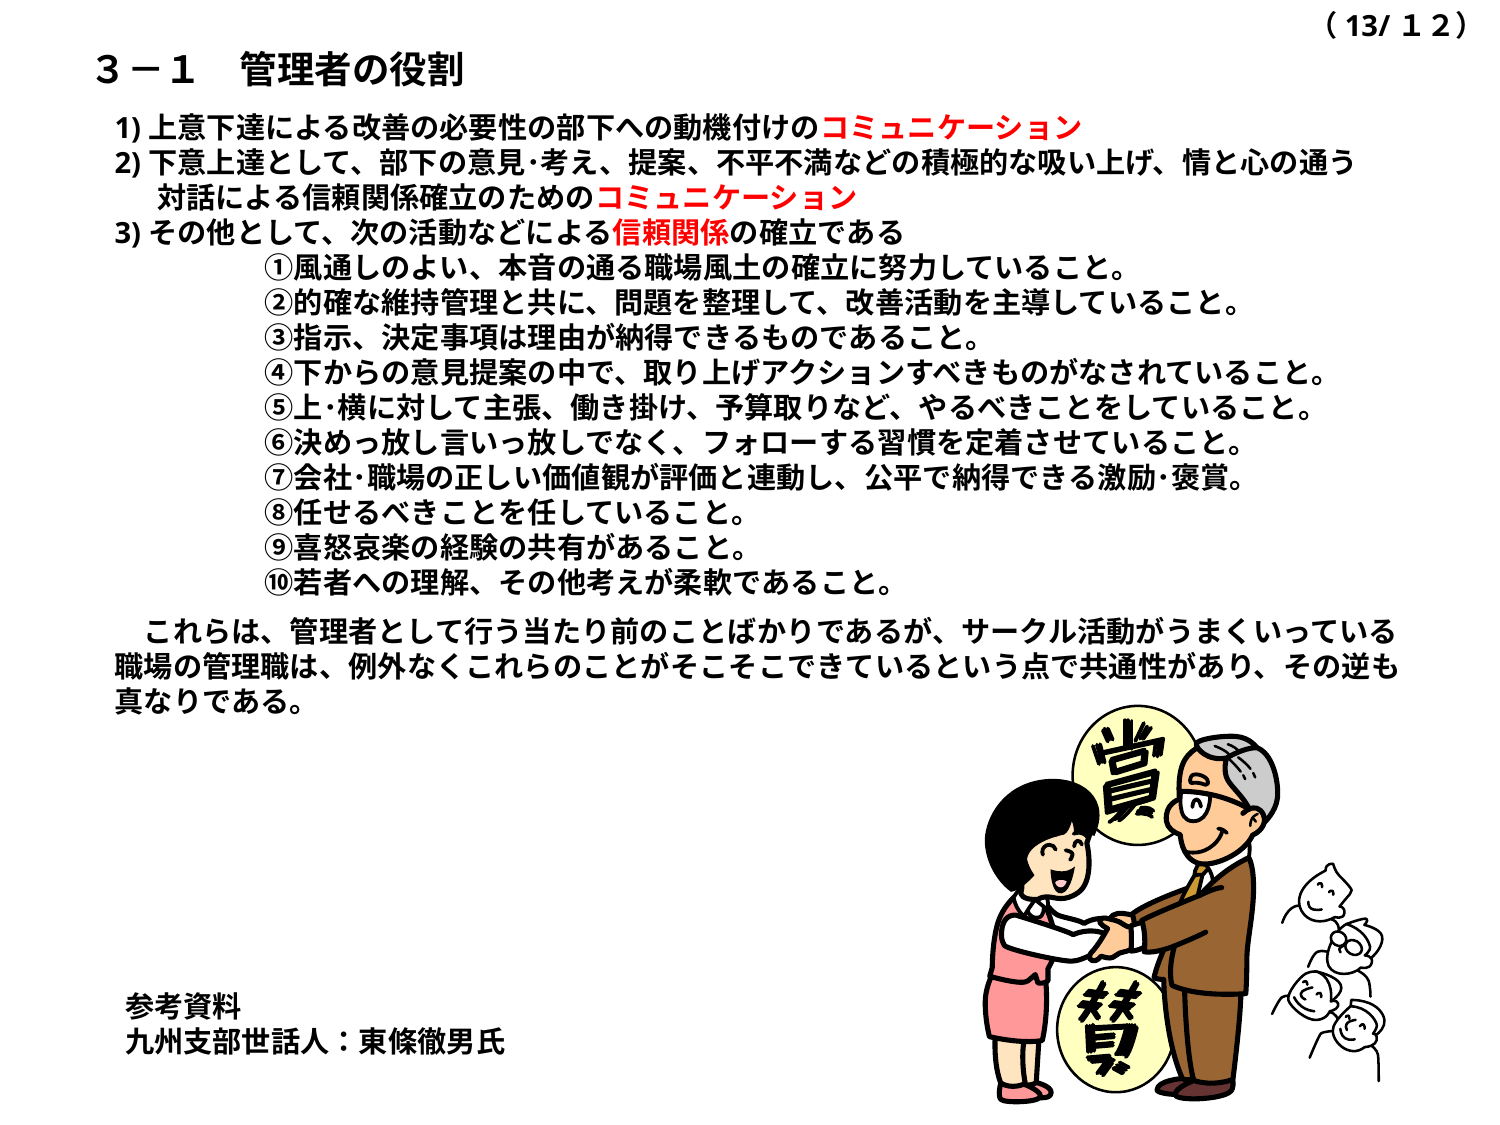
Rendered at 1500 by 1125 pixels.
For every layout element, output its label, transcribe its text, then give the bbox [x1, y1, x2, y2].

picture [981, 703, 1394, 1107]
text_box ３－１ 管理者の役割 [75, 38, 574, 99]
slide_number （12/１２） [1187, 0, 1500, 75]
text_box 参考資料 九州支部世話人：東條徹男氏 [110, 981, 541, 1066]
text_box 1)上意下達による改善の必要性の部下への動機付けのコミュニケーション 2)下意上達として、部下の意見･考え、提案、不平不満などの積極的な吸い上げ、情と心の通う 対話による信頼関係確立のためのコミュニケーション 3)その他として、次の活動などによる信頼関係の確立である ①風通しのよい、本音の通る職場風土の確立に努力していること。 ②的確な維持管理と共に、問題を整理して、改善活動を主導していること。 ③指示、決定事項は理由が納得できるものであること。 ④下からの意見提案の中で、取り上げアクションすべきものがなされていること。 ⑤上･横に対して主張、働き掛け、予算取りなど、やるべきことをしていること。 ⑥決めっ放し言いっ放しでなく、フォローする習慣を定着させていること。 ⑦会社･職場の正しい価値観が評価と連動し、公平で納得できる激励･褒賞。 ⑧任せるべきことを任していること。 ⑨喜怒哀楽の経験の共有があること。 ⑩若者への理解、その他考えが柔軟であること。 これらは、管理者として行う当たり前のことばかりであるが、サークル活動がうまくいっている 職場の管理職は、例外なくこれらのことがそこそこできているという点で共通性があり、その逆も 真なりである。 [99, 102, 1463, 726]
